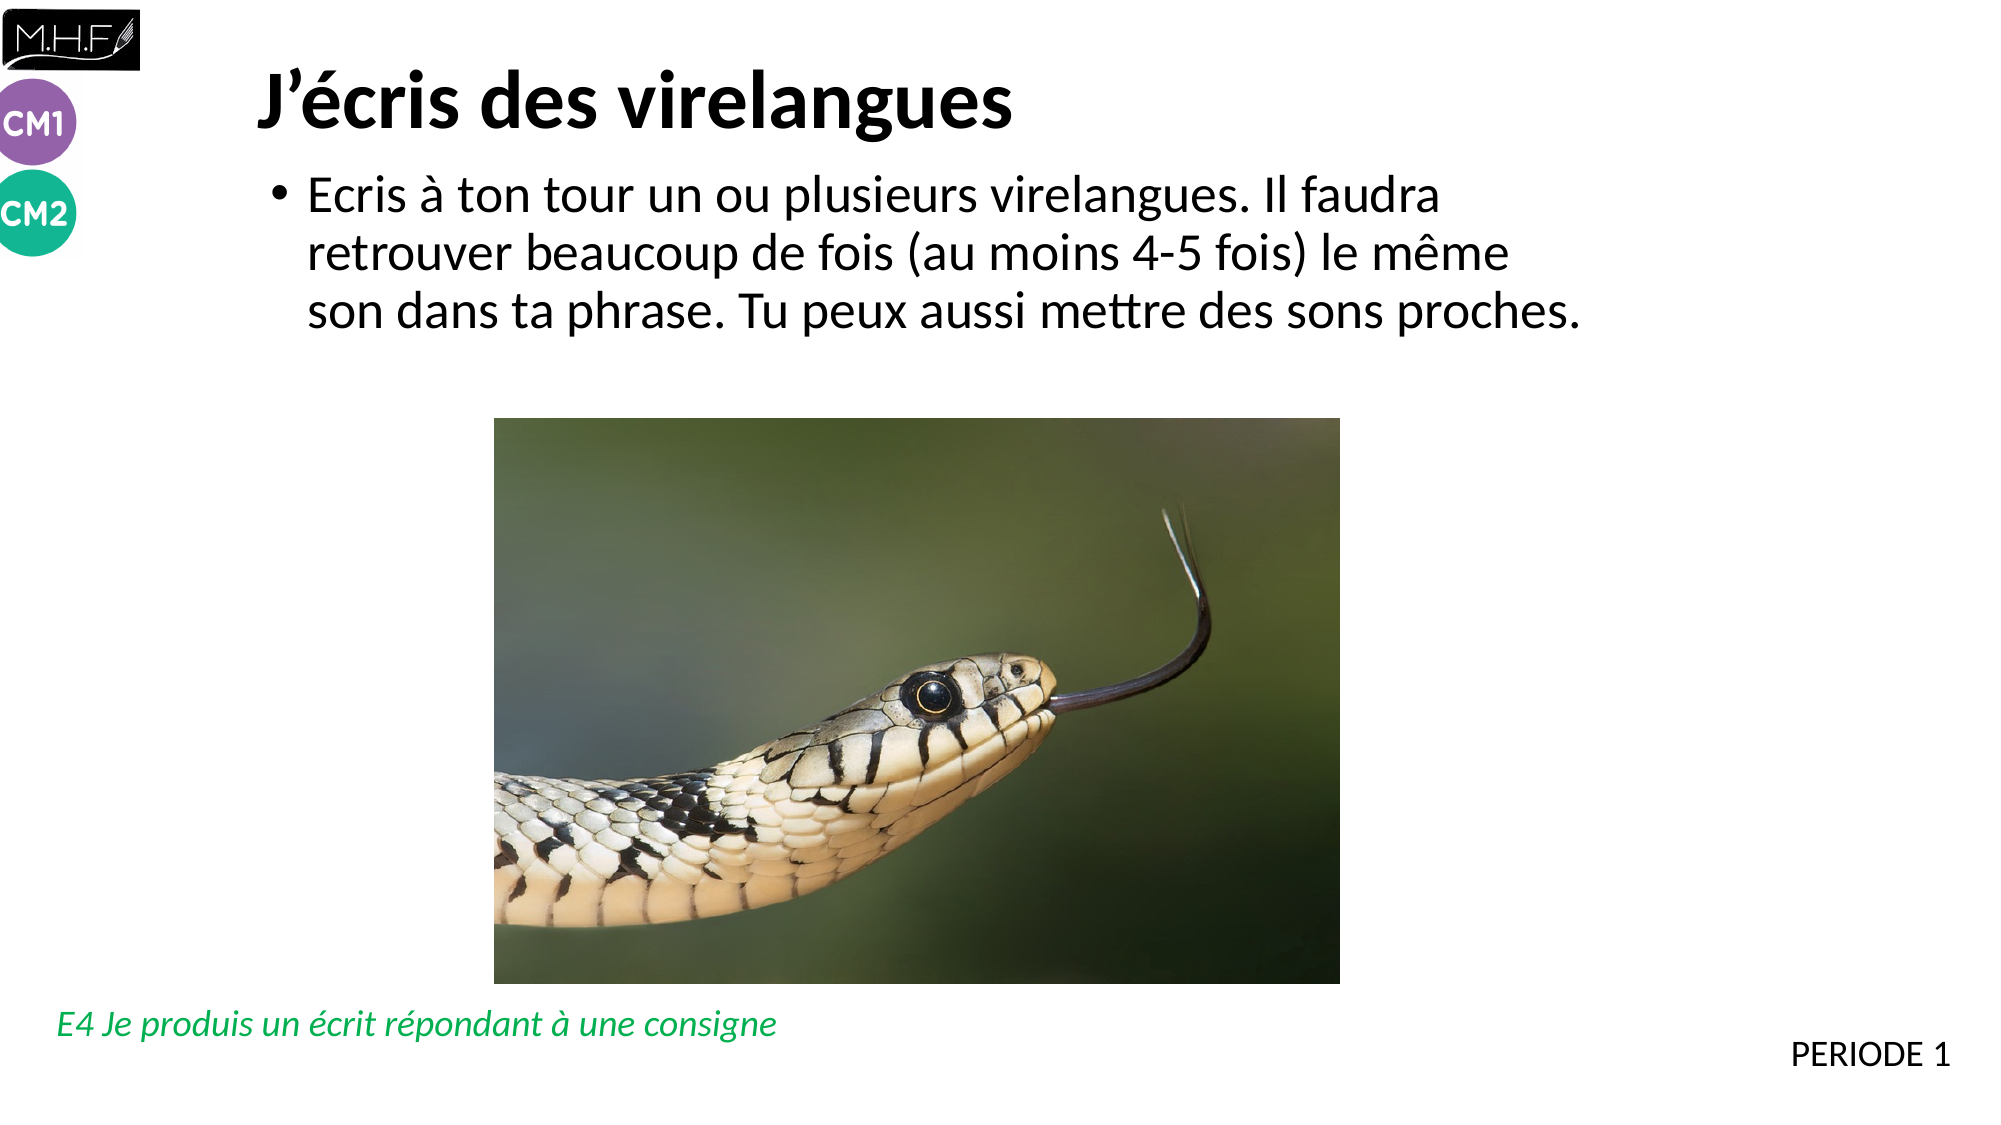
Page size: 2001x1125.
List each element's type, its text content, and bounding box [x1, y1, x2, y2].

title J’écris des virelangues [242, 7, 1592, 196]
picture [0, 7, 140, 259]
text_box PERIODE 1 [1362, 1021, 1967, 1082]
list Ecris à ton tour un ou plusieurs virelangues. Il faudra retrouver beaucoup de fois (au moins 4-5 fois) le même son dans ta phrase. Tu peux aussi mettre des sons proches. [255, 158, 1606, 389]
picture [494, 418, 1340, 984]
text_box E4 Je produis un écrit répondant à une consigne [41, 991, 1043, 1052]
